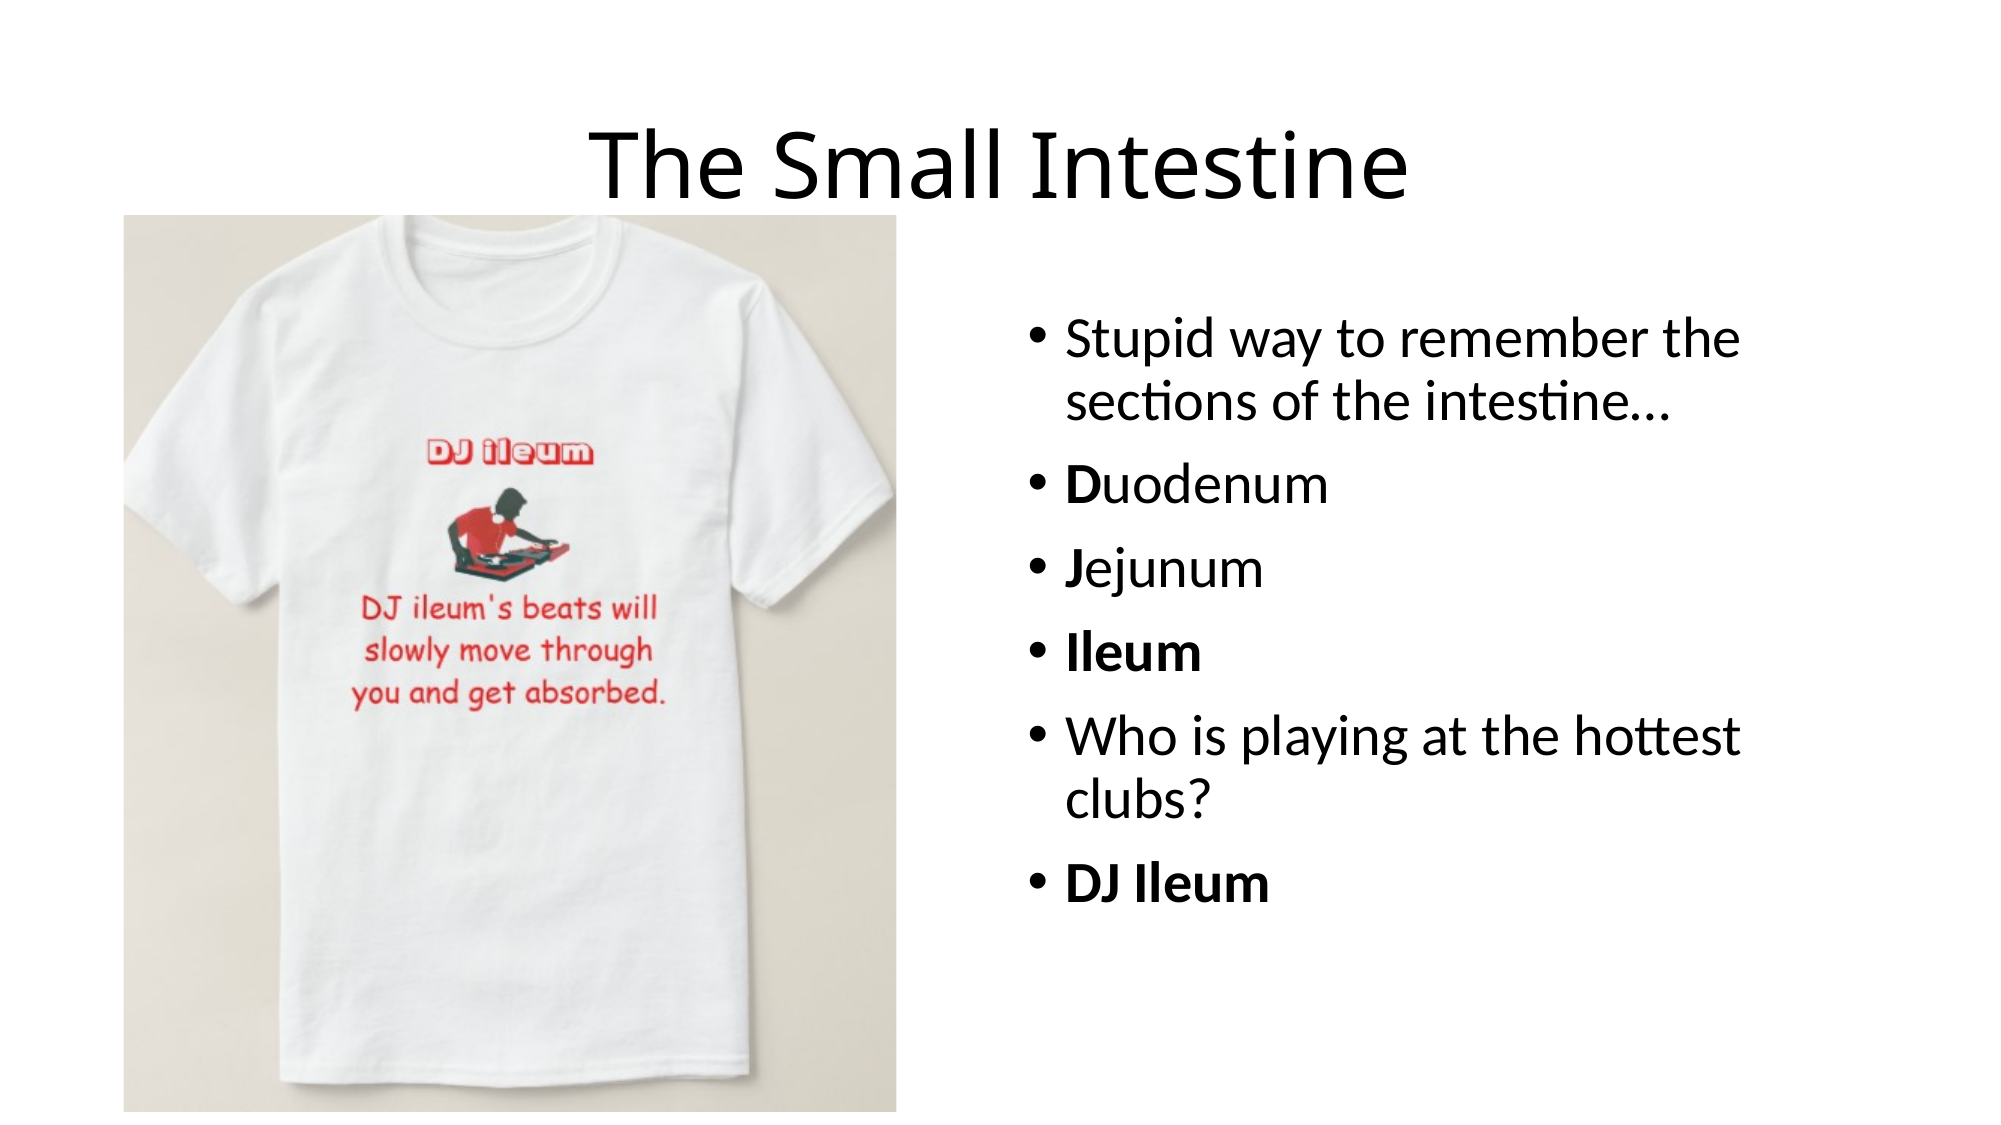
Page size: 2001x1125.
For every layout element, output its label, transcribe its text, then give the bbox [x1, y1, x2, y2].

title The Small Intestine [137, 59, 1863, 278]
list Stupid way to remember the sections of the intestine… Duodenum Jejunum Ileum Who is playing at the hottest clubs? DJ Ileum [1012, 299, 1863, 1014]
picture [123, 215, 897, 1125]
